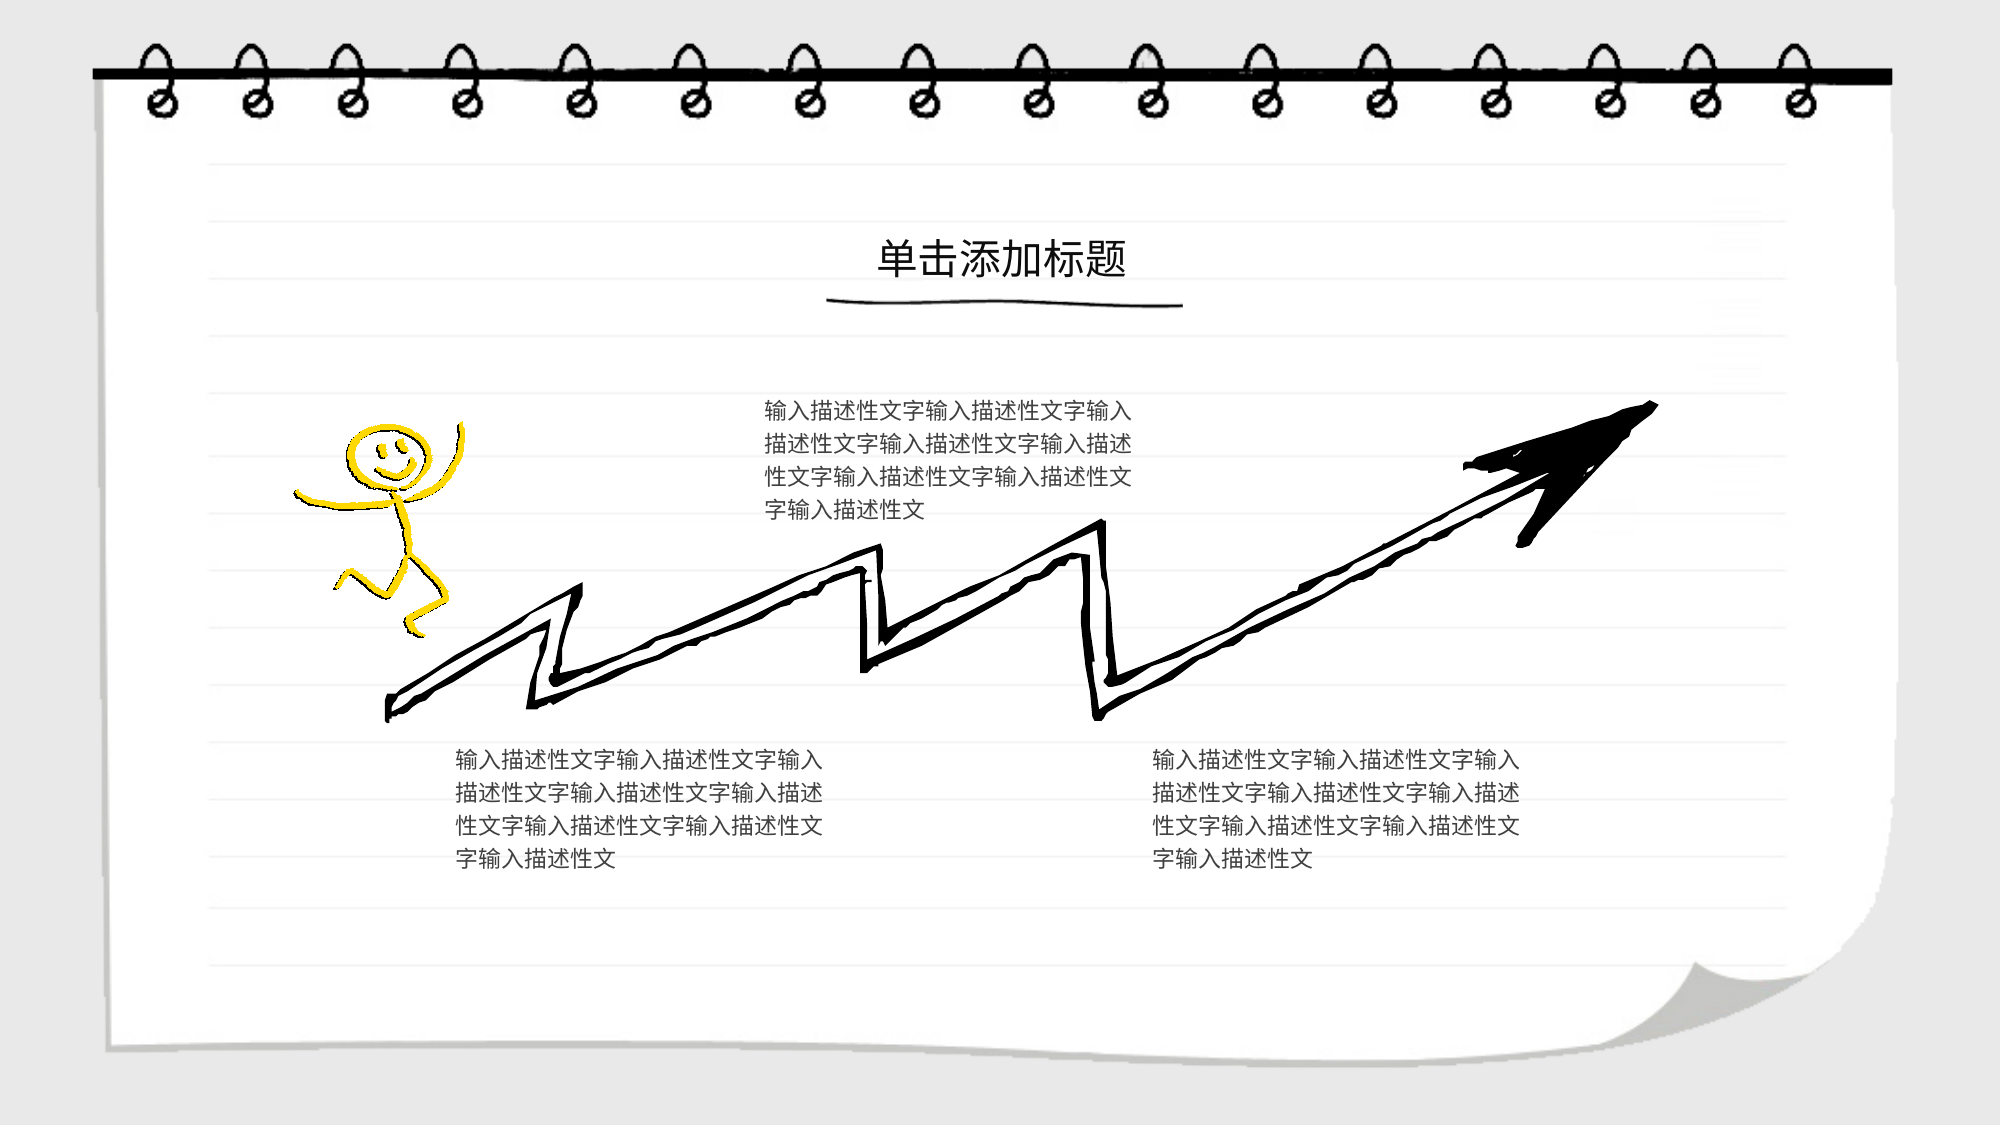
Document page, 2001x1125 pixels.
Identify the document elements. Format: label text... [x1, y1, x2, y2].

text_box 输入描述性文字输入描述性文字输入描述性文字输入描述性文字输入描述性文字输入描述性文字输入描述性文字输入描述性文 [451, 735, 831, 877]
text_box 输入描述性文字输入描述性文字输入描述性文字输入描述性文字输入描述性文字输入描述性文字输入描述性文字输入描述性文 [760, 386, 1140, 528]
text_box [384, 400, 1659, 724]
picture [49, 17, 1935, 1106]
text_box 输入描述性文字输入描述性文字输入描述性文字输入描述性文字输入描述性文字输入描述性文字输入描述性文字输入描述性文 [1148, 735, 1528, 877]
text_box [826, 225, 1183, 321]
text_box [295, 421, 465, 637]
